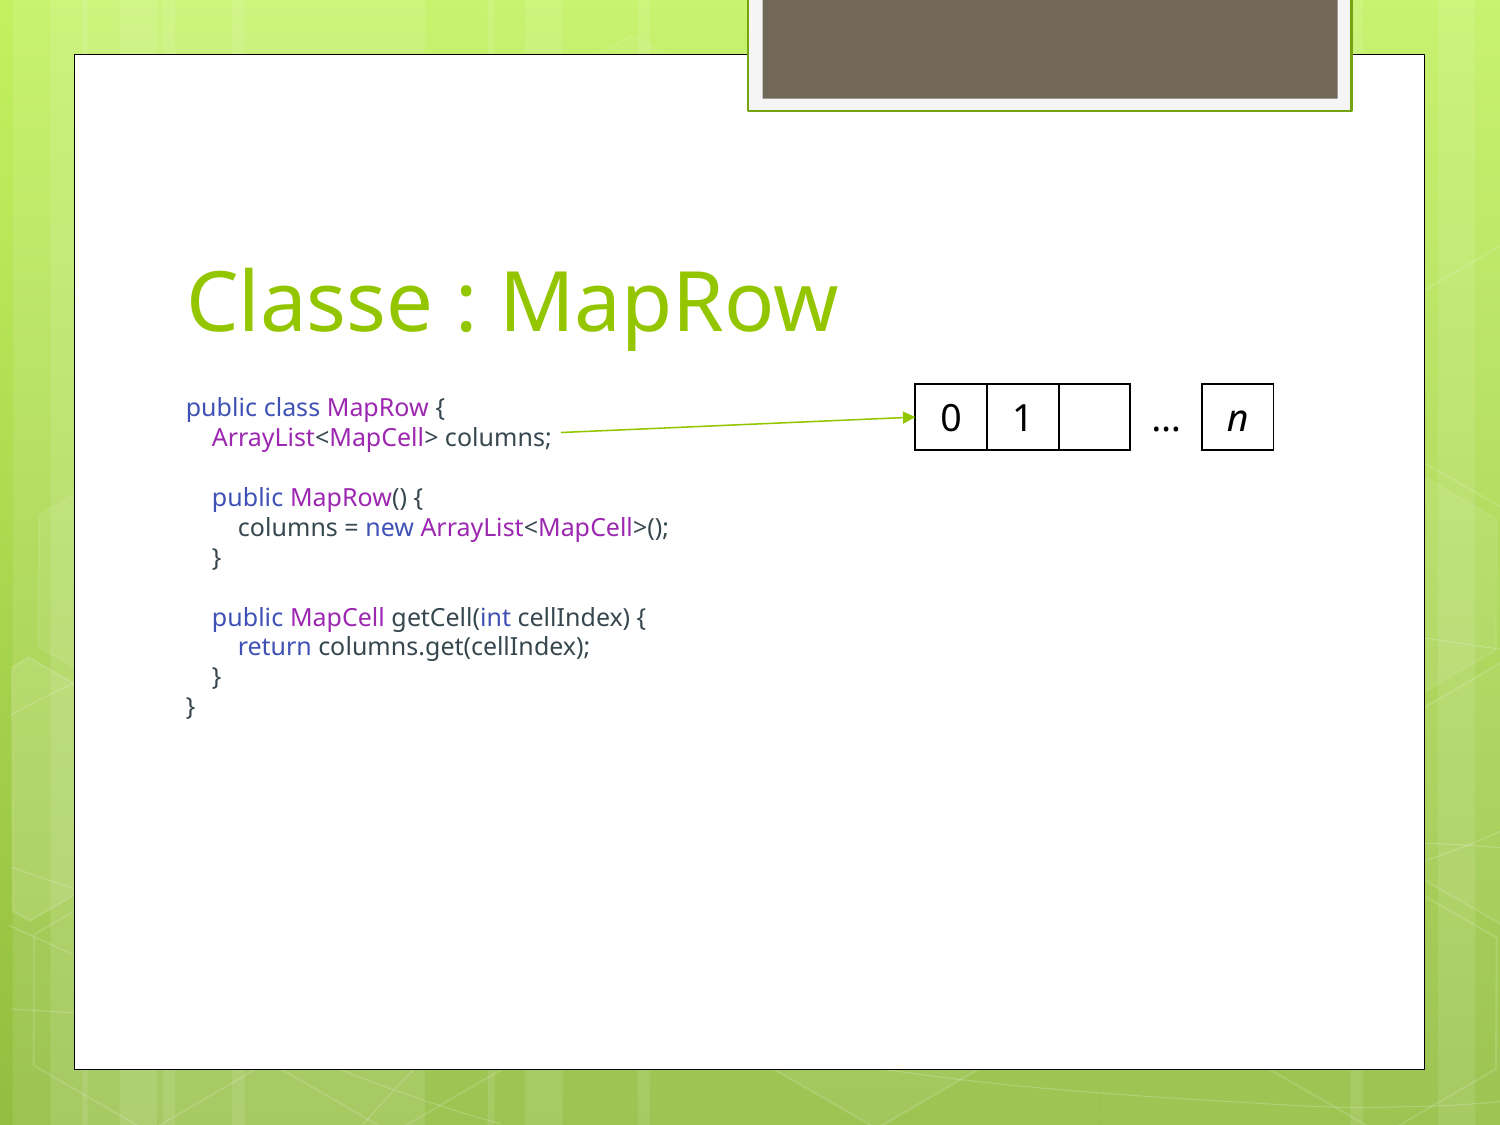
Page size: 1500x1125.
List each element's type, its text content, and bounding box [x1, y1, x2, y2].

text_box public class MapRow { ArrayList<MapCell> columns; public MapRow() { columns = new ArrayList<MapCell>(); } public MapCell getCell(int cellIndex) { return columns.get(cellIndex); } } [171, 384, 922, 788]
table_header 0 [922, 385, 986, 449]
table_header [1060, 385, 1129, 449]
table_header n [1203, 385, 1273, 449]
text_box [560, 414, 916, 433]
table_header 1 [988, 385, 1058, 449]
table_header … [1131, 384, 1201, 450]
title Classe : MapRow [171, 168, 1324, 357]
